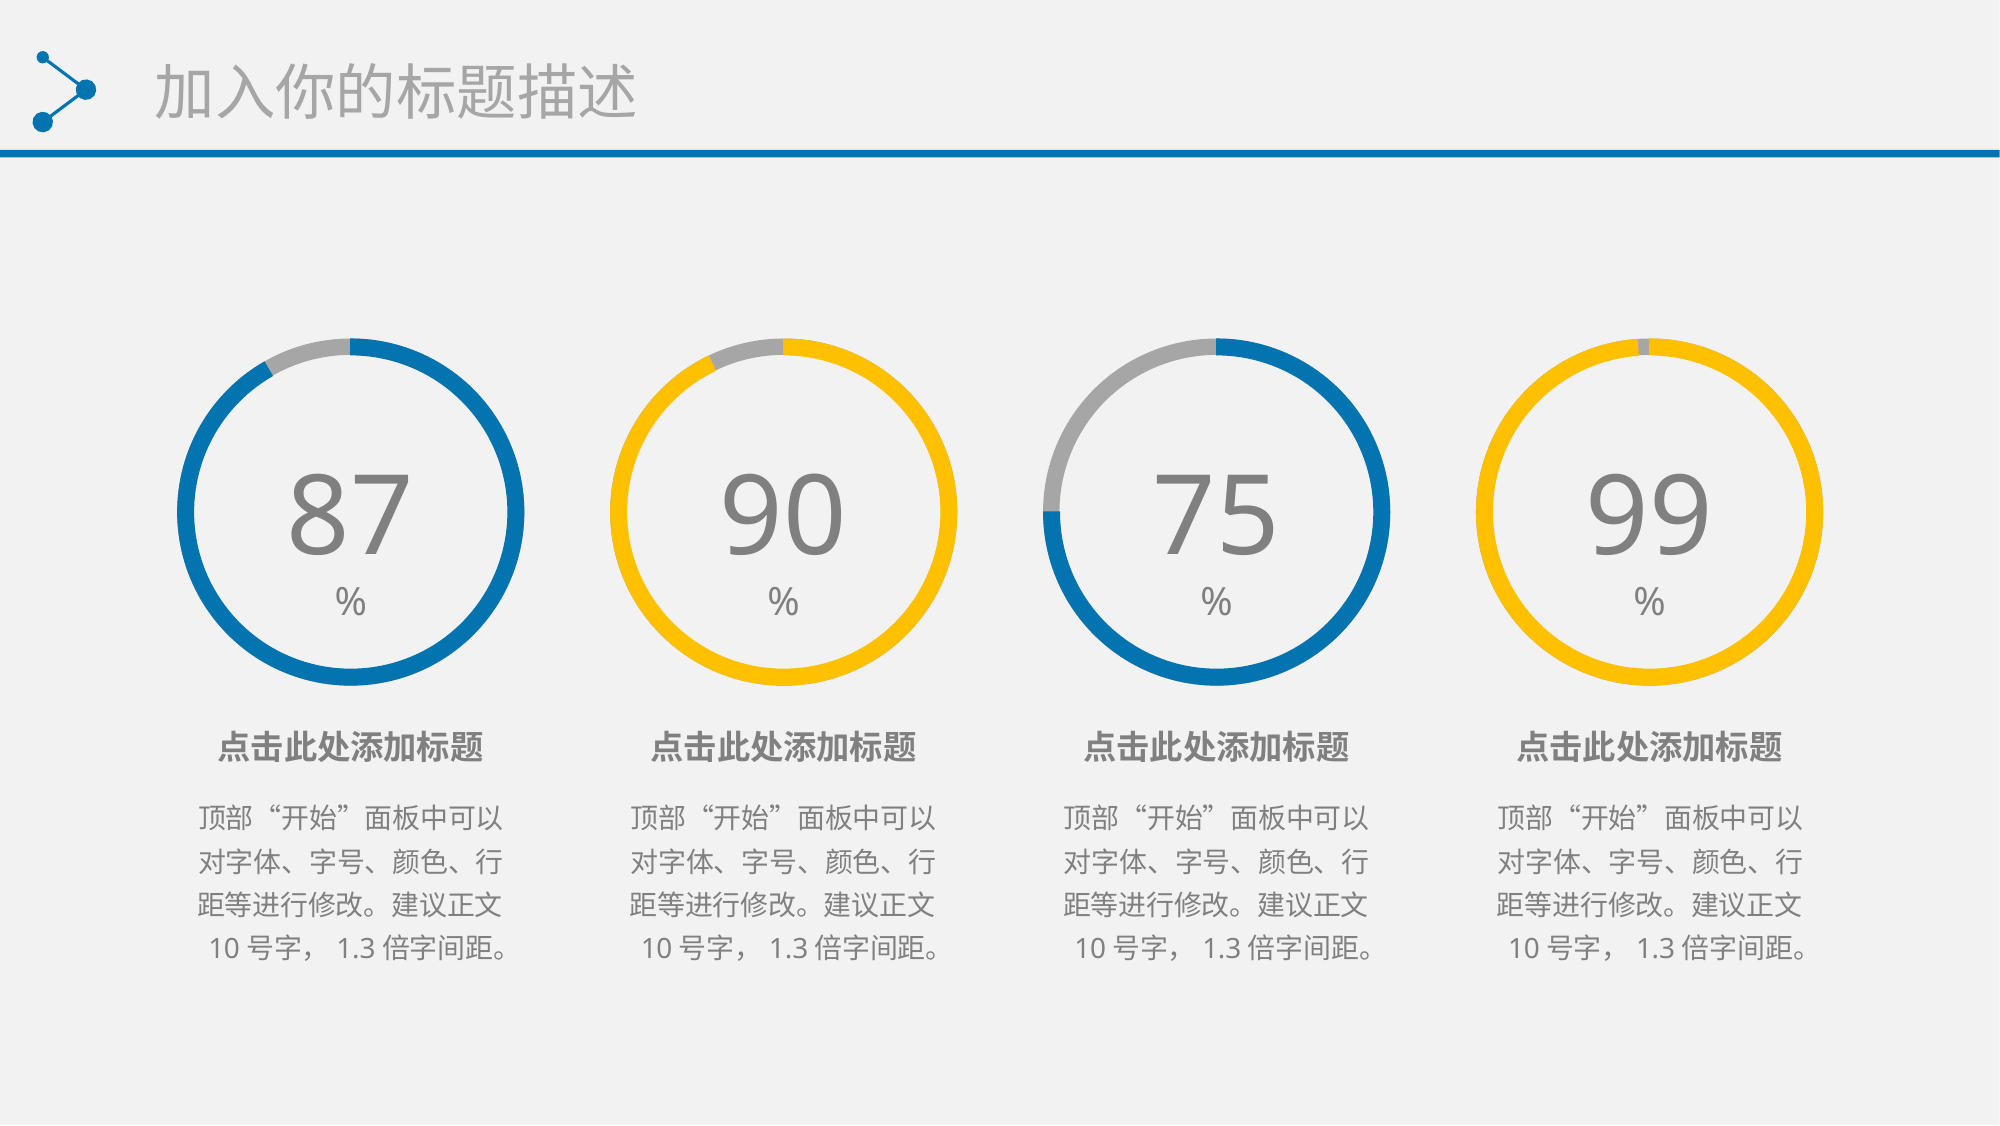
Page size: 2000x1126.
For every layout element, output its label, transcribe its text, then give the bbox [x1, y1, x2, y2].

text_box 点击此处添加标题 [610, 716, 957, 777]
text_box 顶部“开始”面板中可以对字体、字号、颜色、行距等进行修改。建议正文10号字，1.3倍字间距。 [1476, 780, 1824, 975]
text_box [609, 337, 958, 687]
text_box 顶部“开始”面板中可以对字体、字号、颜色、行距等进行修改。建议正文10号字，1.3倍字间距。 [609, 780, 957, 975]
text_box [176, 337, 525, 687]
text_box [265, 338, 349, 376]
text_box 点击此处添加标题 [1043, 716, 1390, 777]
text_box 87% [252, 432, 449, 633]
text_box [1639, 337, 1648, 356]
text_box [0, 46, 2000, 158]
text_box [1042, 338, 1215, 510]
text_box 点击此处添加标题 [177, 716, 525, 777]
text_box 90% [685, 432, 882, 633]
text_box 99% [1551, 432, 1748, 633]
text_box [1042, 337, 1391, 687]
text_box [710, 338, 782, 371]
text_box 顶部“开始”面板中可以对字体、字号、颜色、行距等进行修改。建议正文10号字，1.3倍字间距。 [177, 780, 525, 975]
text_box [1475, 337, 1824, 687]
text_box 顶部“开始”面板中可以对字体、字号、颜色、行距等进行修改。建议正文10号字，1.3倍字间距。 [1043, 780, 1391, 975]
text_box 75% [1118, 432, 1315, 633]
text_box 点击此处添加标题 [1476, 716, 1823, 777]
